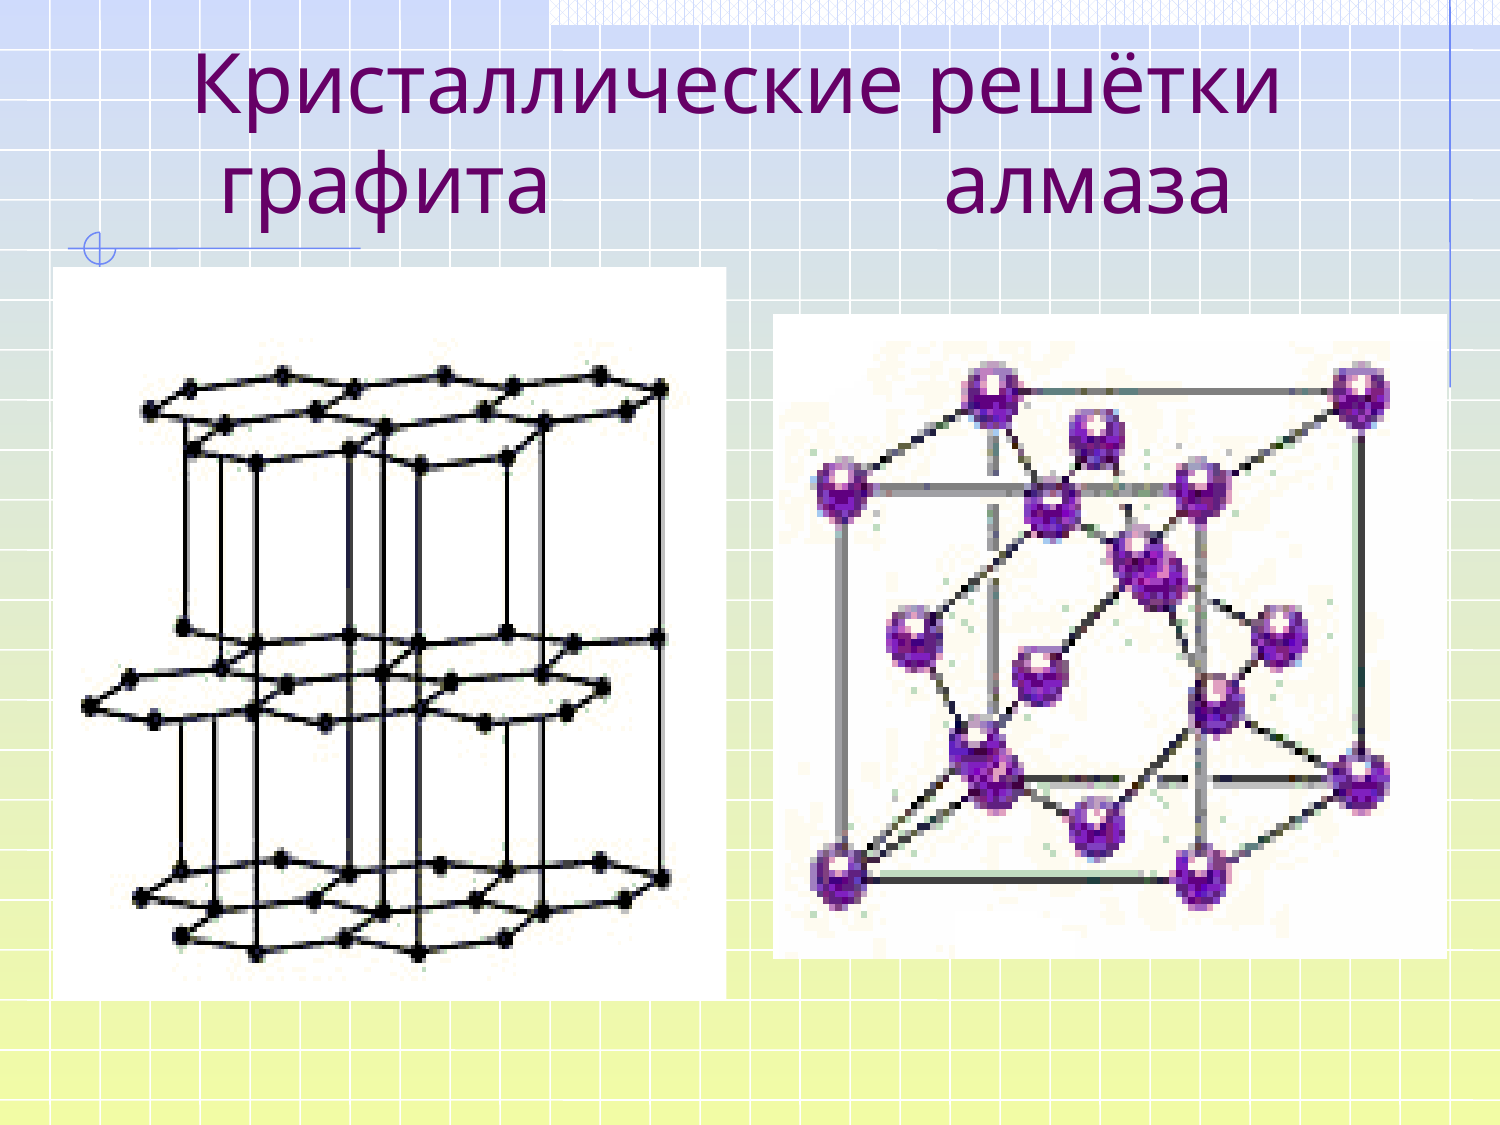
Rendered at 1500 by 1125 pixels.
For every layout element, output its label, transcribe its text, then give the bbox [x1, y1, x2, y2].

title Кристаллические решётки графита алмаза [99, 49, 1376, 238]
picture [773, 314, 1448, 960]
picture [52, 266, 727, 1000]
